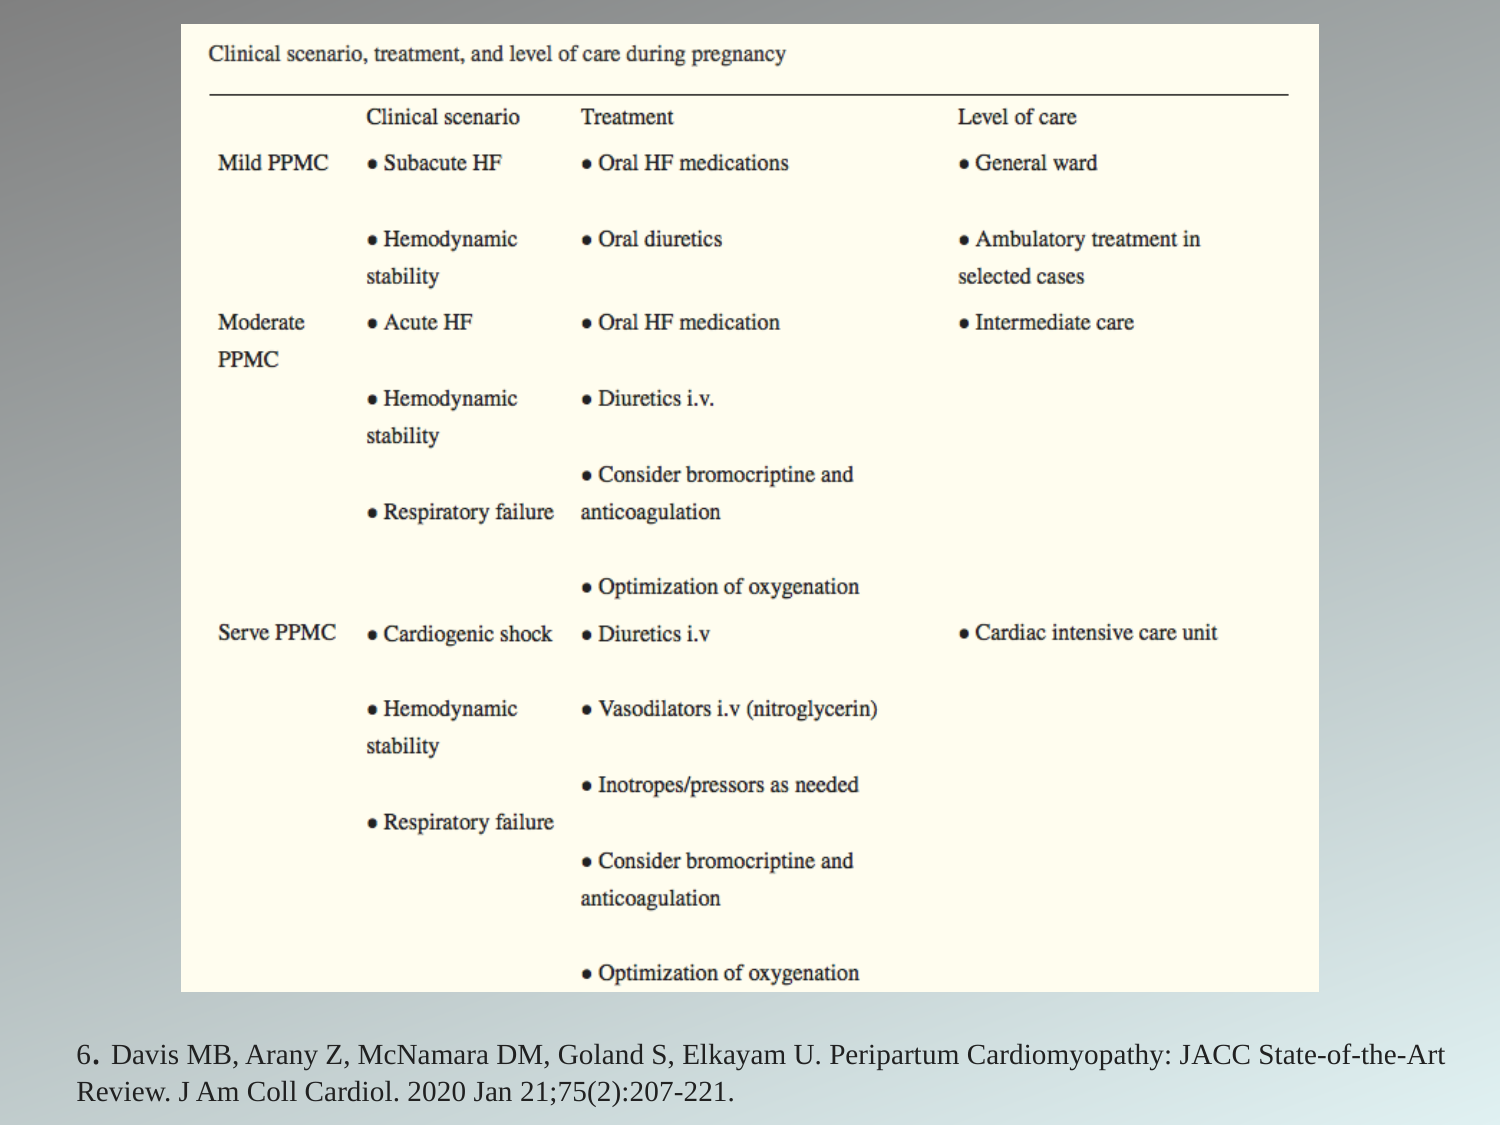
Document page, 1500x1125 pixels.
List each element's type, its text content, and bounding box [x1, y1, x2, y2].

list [180, 24, 1319, 992]
text_box 6. Davis MB, Arany Z, McNamara DM, Goland S, Elkayam U. Peripartum Cardiomyopathy: JACC State-of-the-Art Review. J Am Coll Cardiol. 2020 Jan 21;75(2):207-221. [61, 1019, 1500, 1115]
